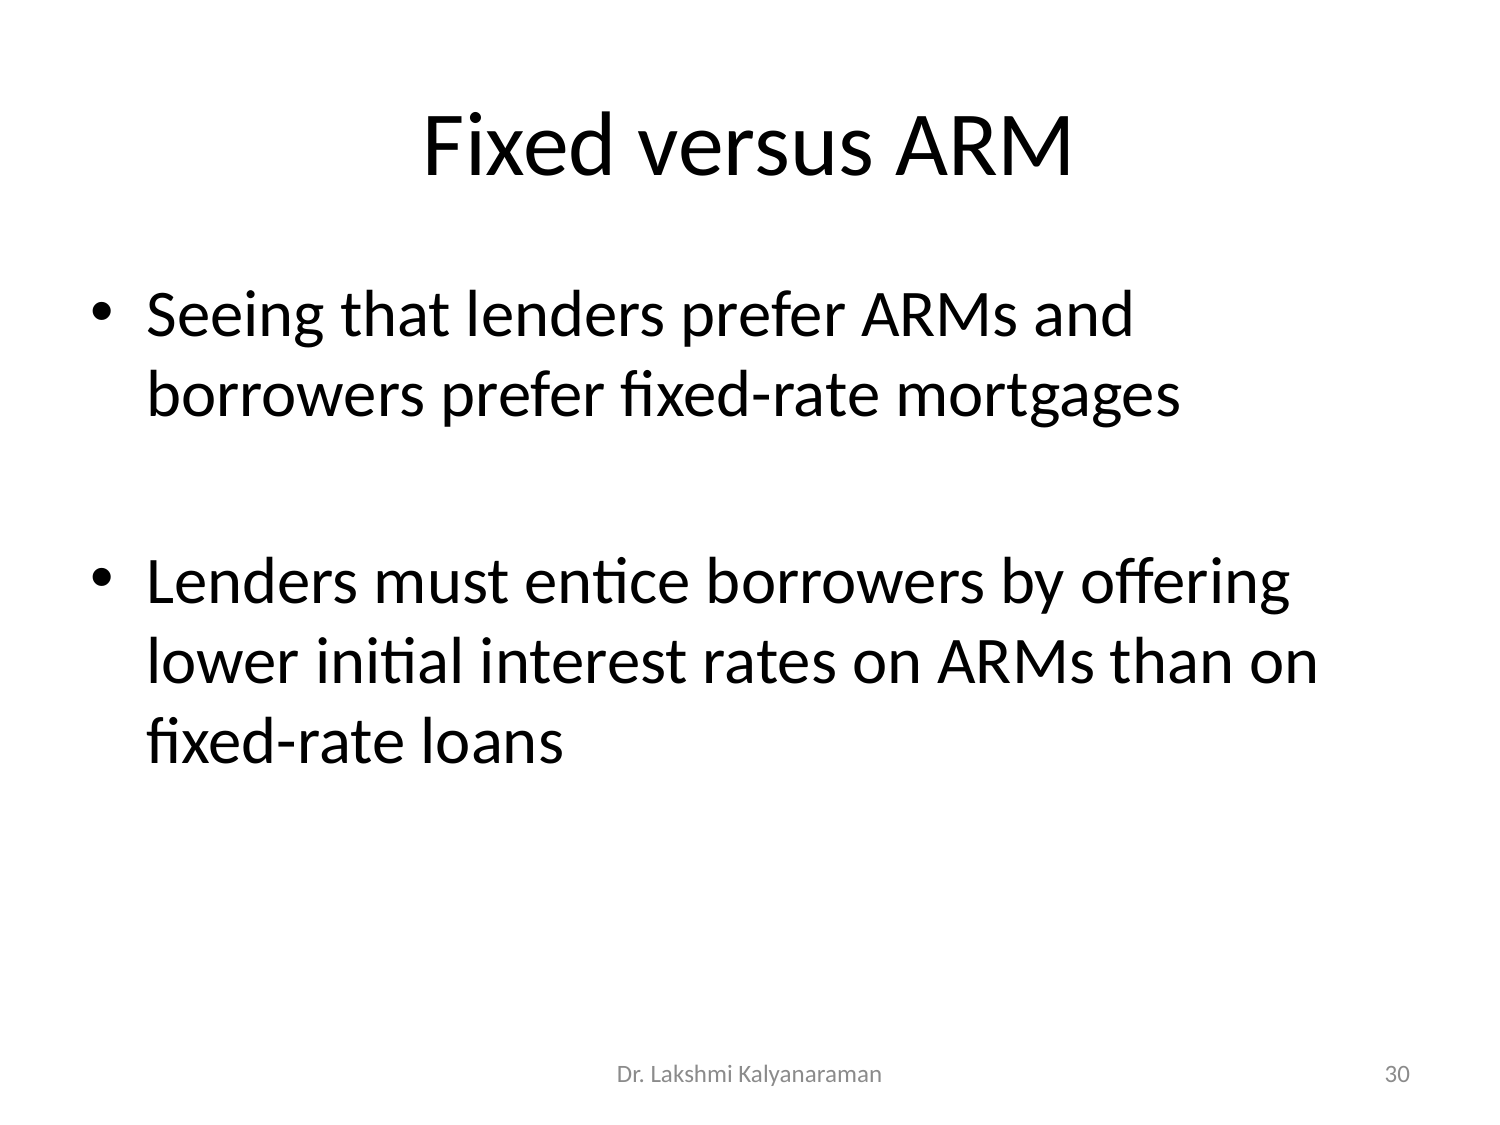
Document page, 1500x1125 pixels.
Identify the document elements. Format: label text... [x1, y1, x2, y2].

title Fixed versus ARM [75, 45, 1425, 233]
footer Dr. Lakshmi Kalyanaraman [512, 1042, 988, 1103]
list Seeing that lenders prefer ARMs and borrowers prefer fixed-rate mortgages Lenders must entice borrowers by offering lower initial interest rates on ARMs than on fixed-rate loans [75, 262, 1425, 1005]
slide_number 30 [1074, 1042, 1425, 1103]
